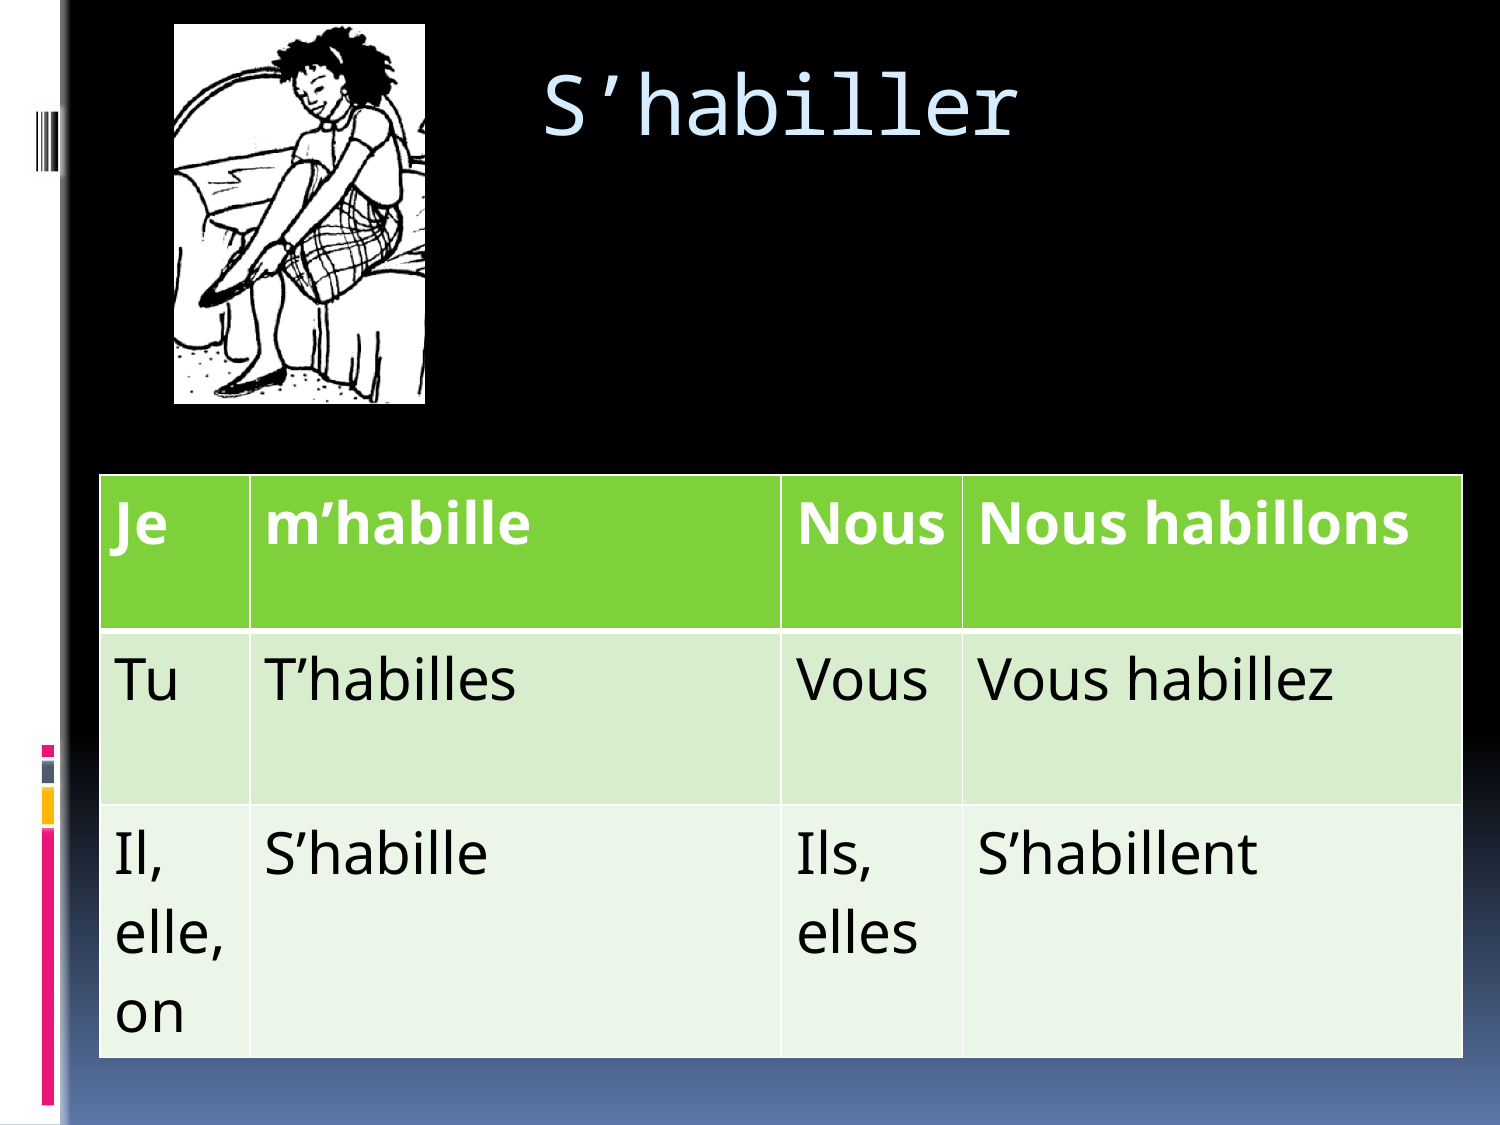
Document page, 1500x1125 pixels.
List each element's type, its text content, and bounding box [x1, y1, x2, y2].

title S’habiller [525, 45, 1425, 233]
table_cell Il, elle, on [101, 806, 249, 1057]
table_cell Vous habillez [963, 634, 1461, 804]
table_cell S’habillent [963, 806, 1461, 1057]
table_cell Ils, elles [782, 806, 962, 1057]
table_cell Tu [101, 634, 249, 804]
table_header Nous [782, 476, 962, 628]
table_header Je [101, 476, 249, 628]
table_cell T’habilles [251, 634, 780, 804]
table_header m’habille [251, 476, 780, 628]
table_header Nous habillons [963, 476, 1461, 628]
table_cell S’habille [251, 806, 780, 1057]
table_cell Vous [782, 634, 962, 804]
picture [174, 24, 426, 404]
